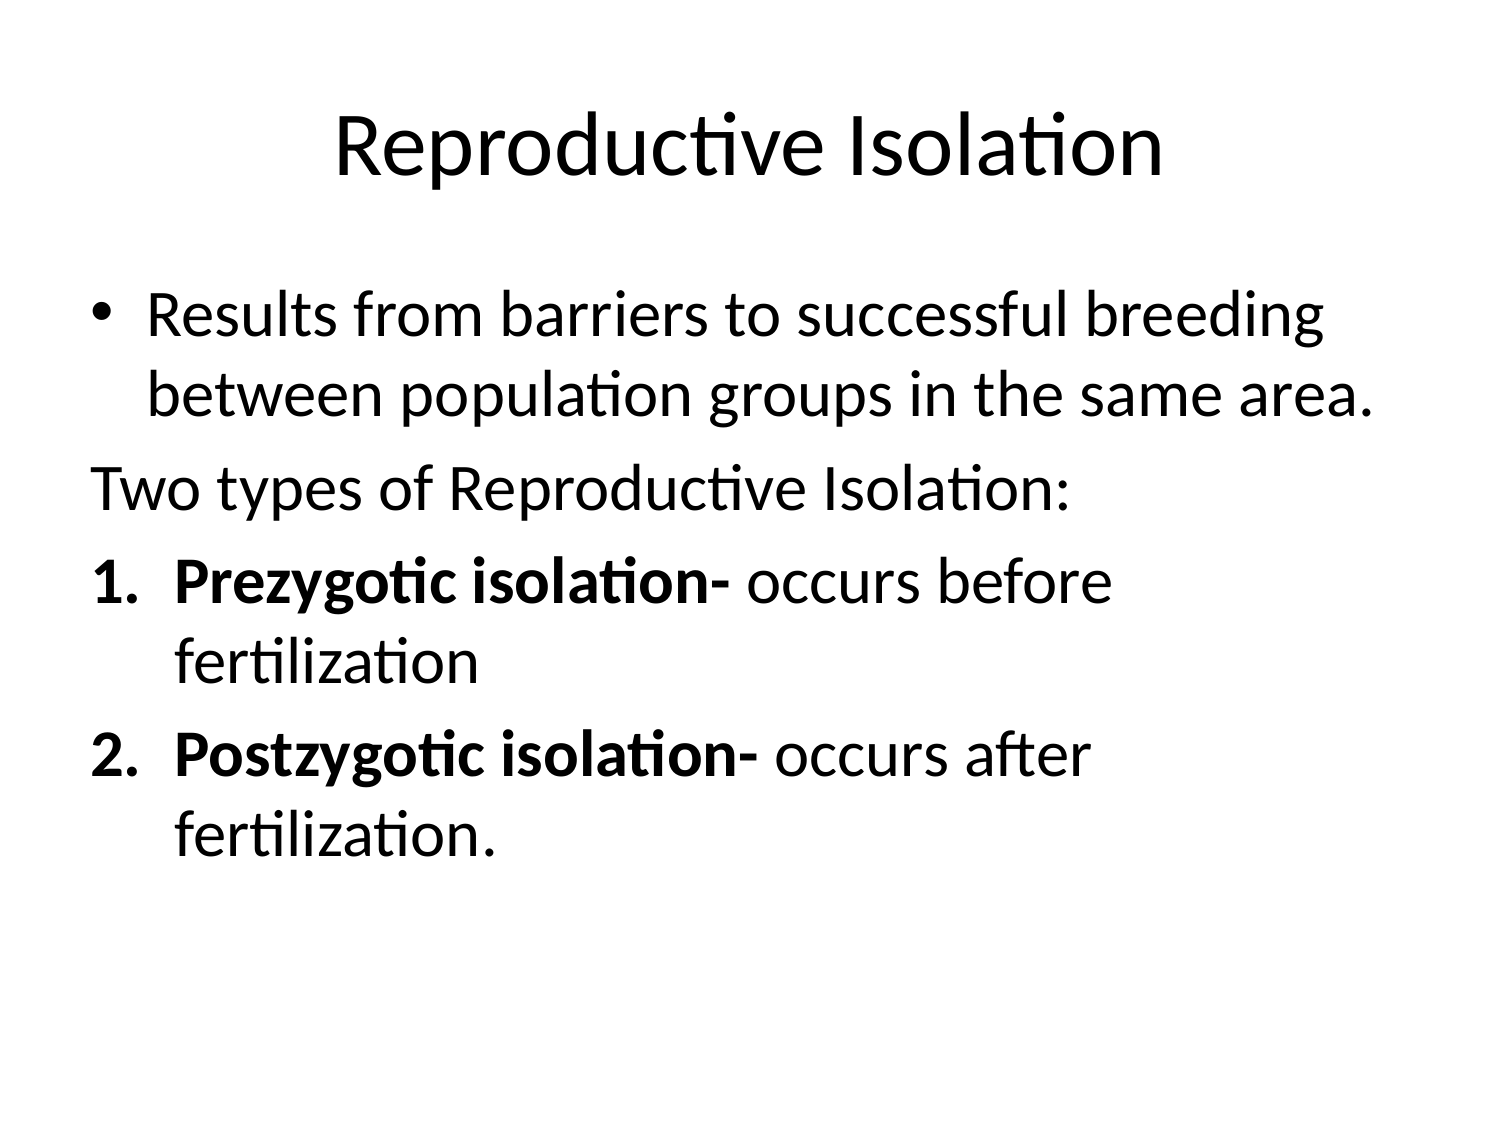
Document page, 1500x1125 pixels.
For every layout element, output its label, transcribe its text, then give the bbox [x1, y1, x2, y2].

list Results from barriers to successful breeding between population groups in the same area. Two types of Reproductive Isolation: Prezygotic isolation- occurs before fertilization Postzygotic isolation- occurs after fertilization. [75, 262, 1425, 1005]
title Reproductive Isolation [75, 45, 1425, 233]
